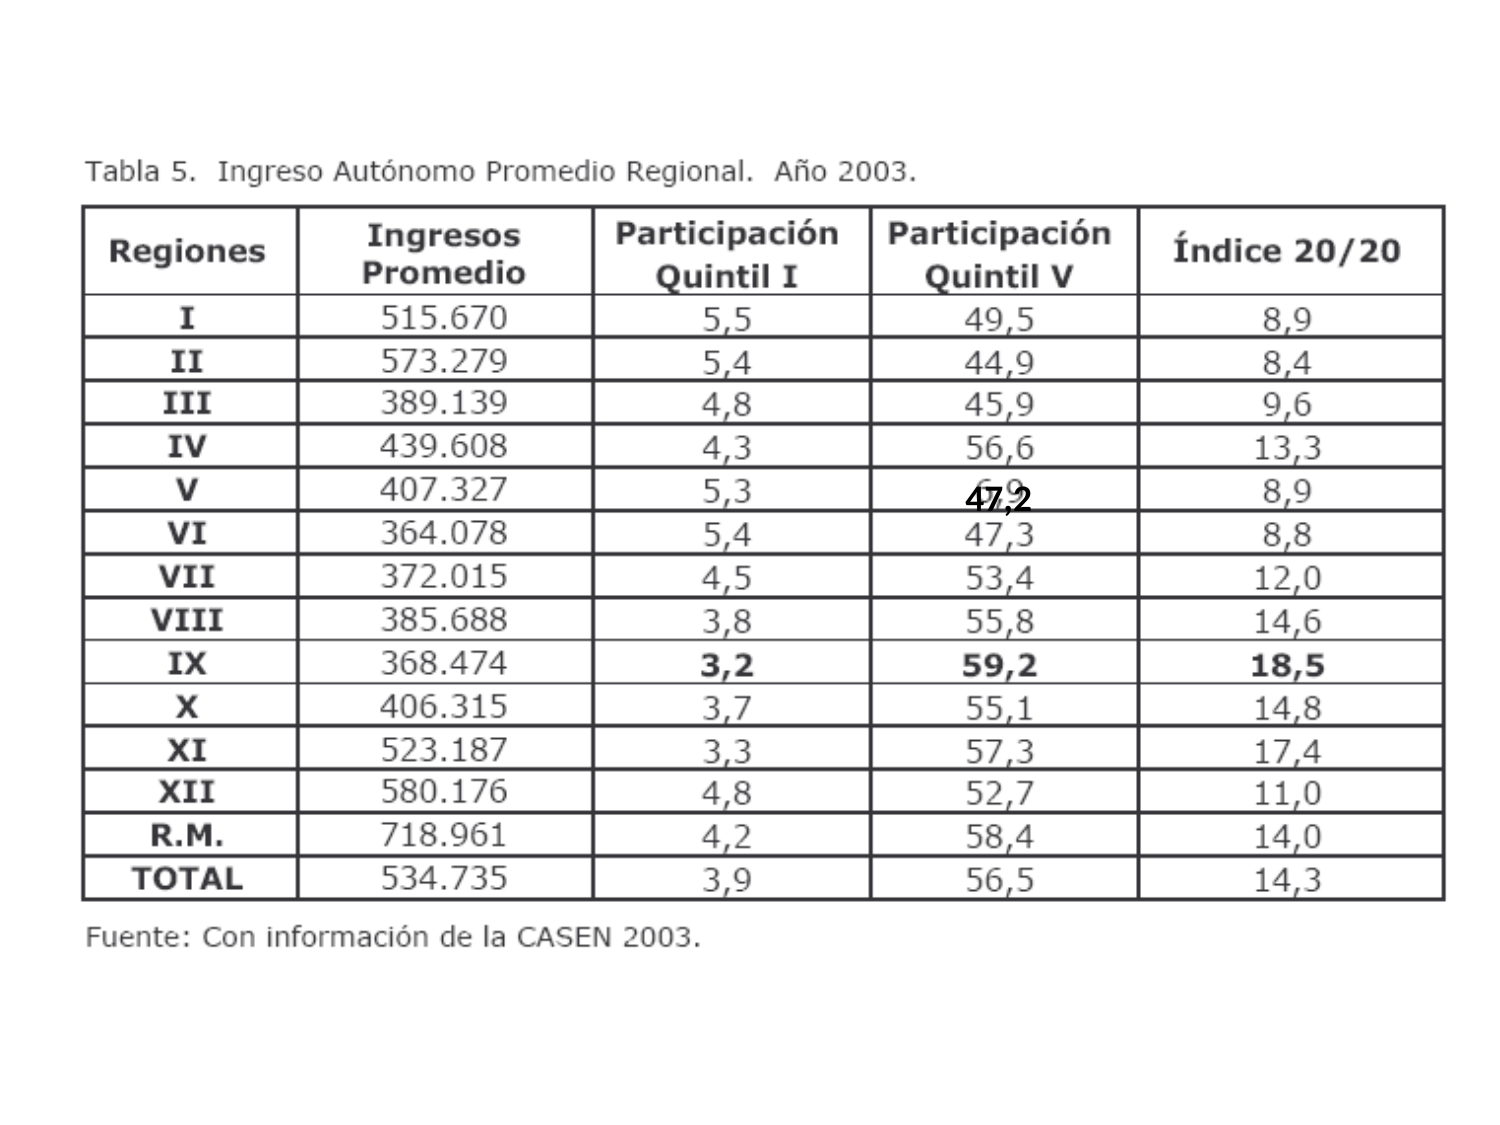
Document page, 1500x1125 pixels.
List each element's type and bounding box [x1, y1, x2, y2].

picture [63, 148, 1457, 965]
